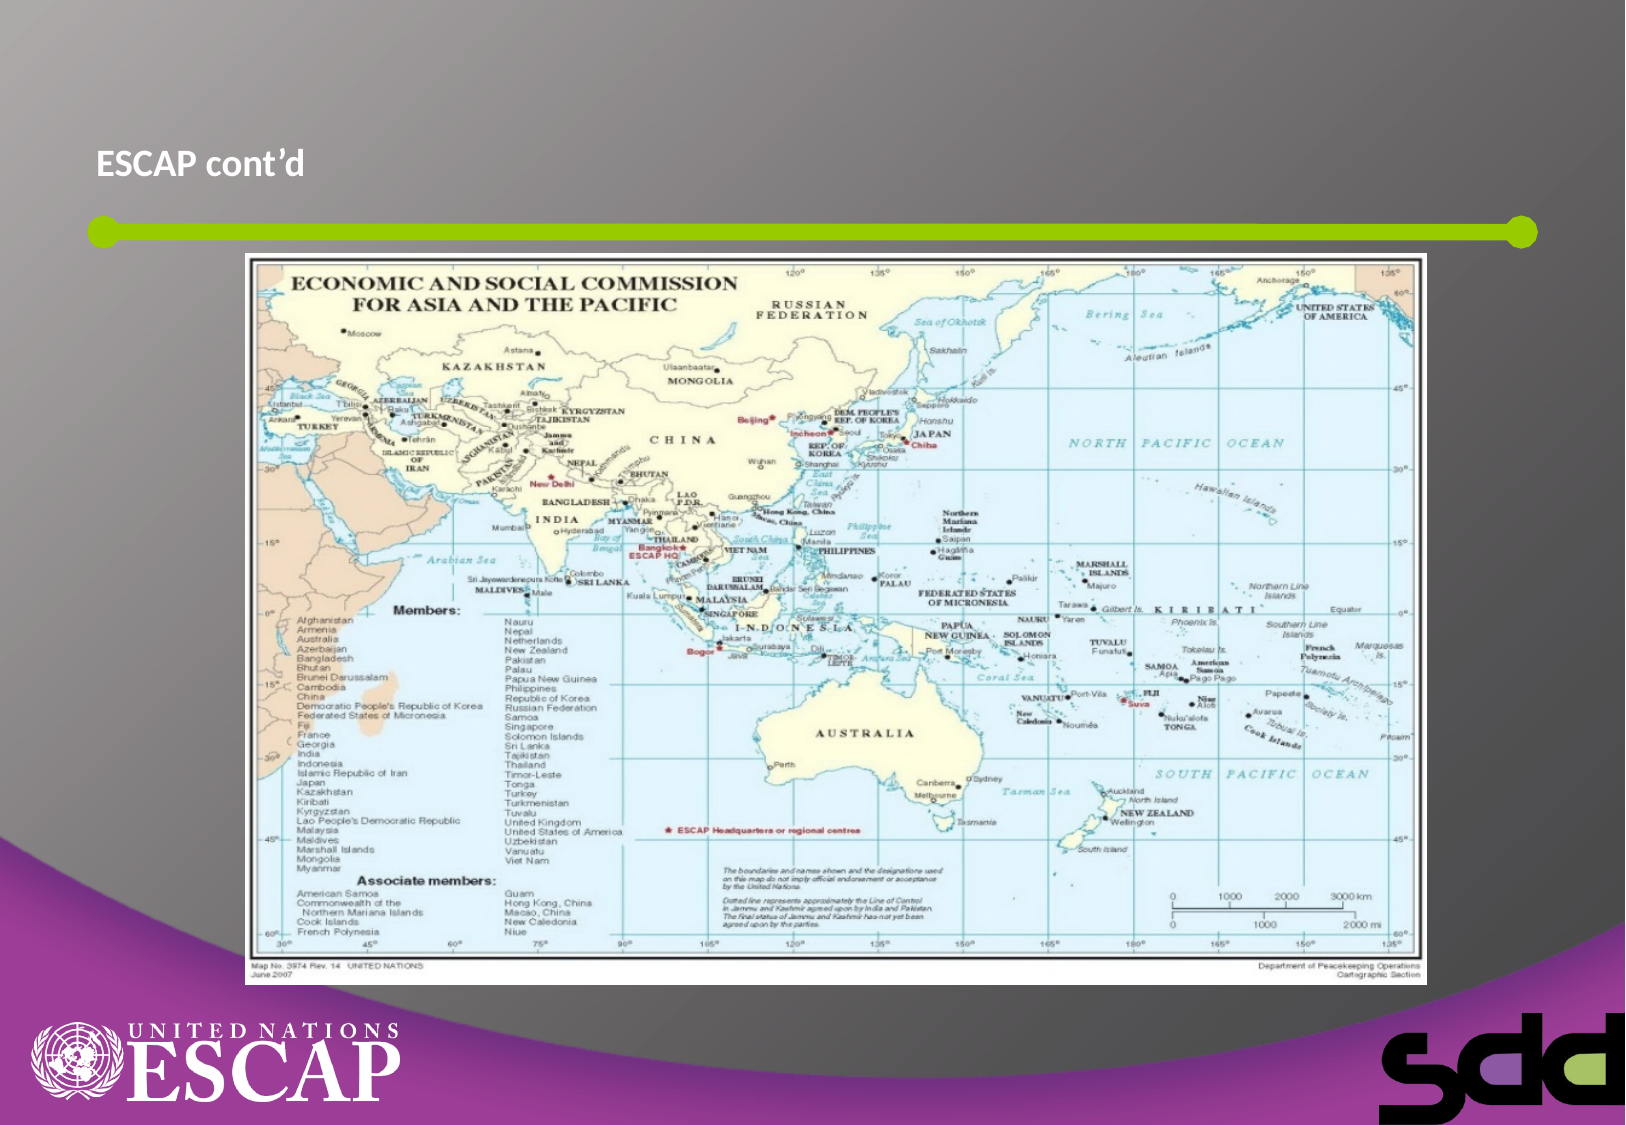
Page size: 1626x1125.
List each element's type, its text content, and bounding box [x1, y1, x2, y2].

text_box ESCAP cont’d [81, 45, 1467, 233]
picture [0, 0, 1625, 1125]
